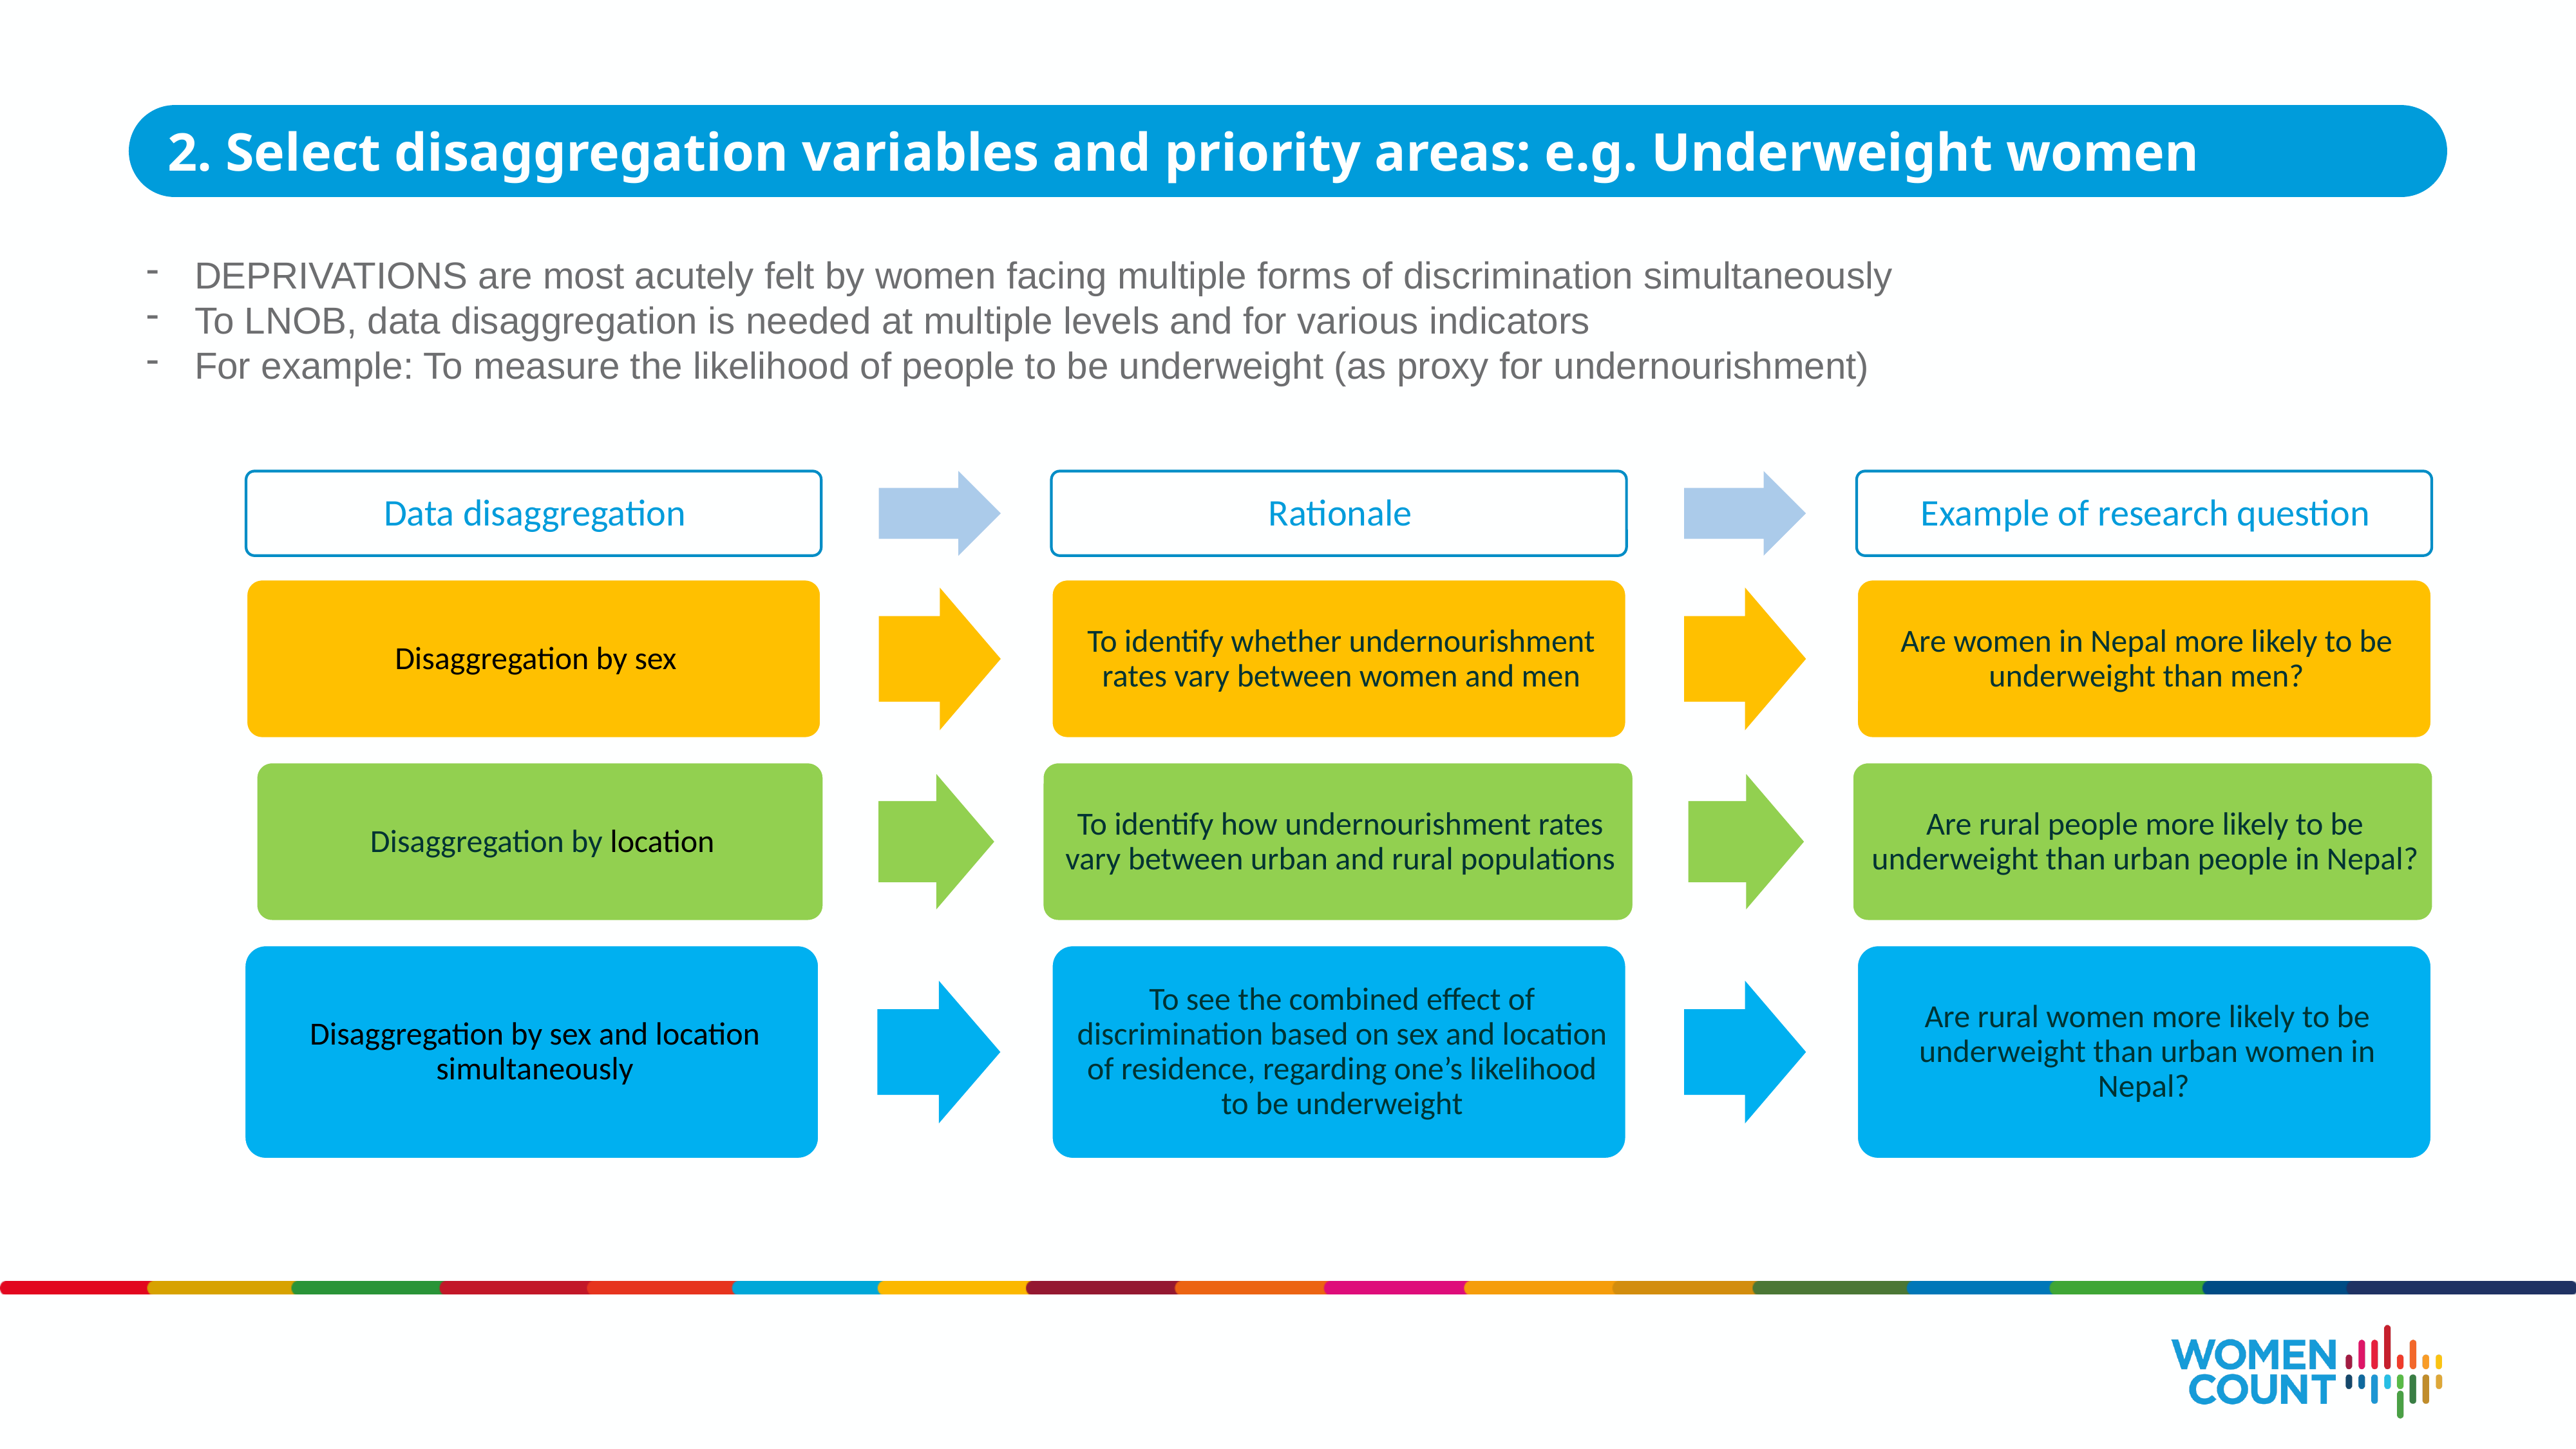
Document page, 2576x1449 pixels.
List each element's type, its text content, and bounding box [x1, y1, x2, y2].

text_box DEPRIVATIONS are most acutely felt by women facing multiple forms of discrimination simultaneously To LNOB, data disaggregation is needed at multiple levels and for various indicators For example: To measure the likelihood of people to be underweight (as proxy for undernourishment) [137, 247, 2070, 392]
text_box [243, 944, 2434, 1160]
list 2. Select disaggregation variables and priority areas: e.g. Underweight women [167, 119, 2411, 182]
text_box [243, 579, 2434, 739]
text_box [243, 471, 2434, 556]
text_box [255, 762, 2434, 922]
